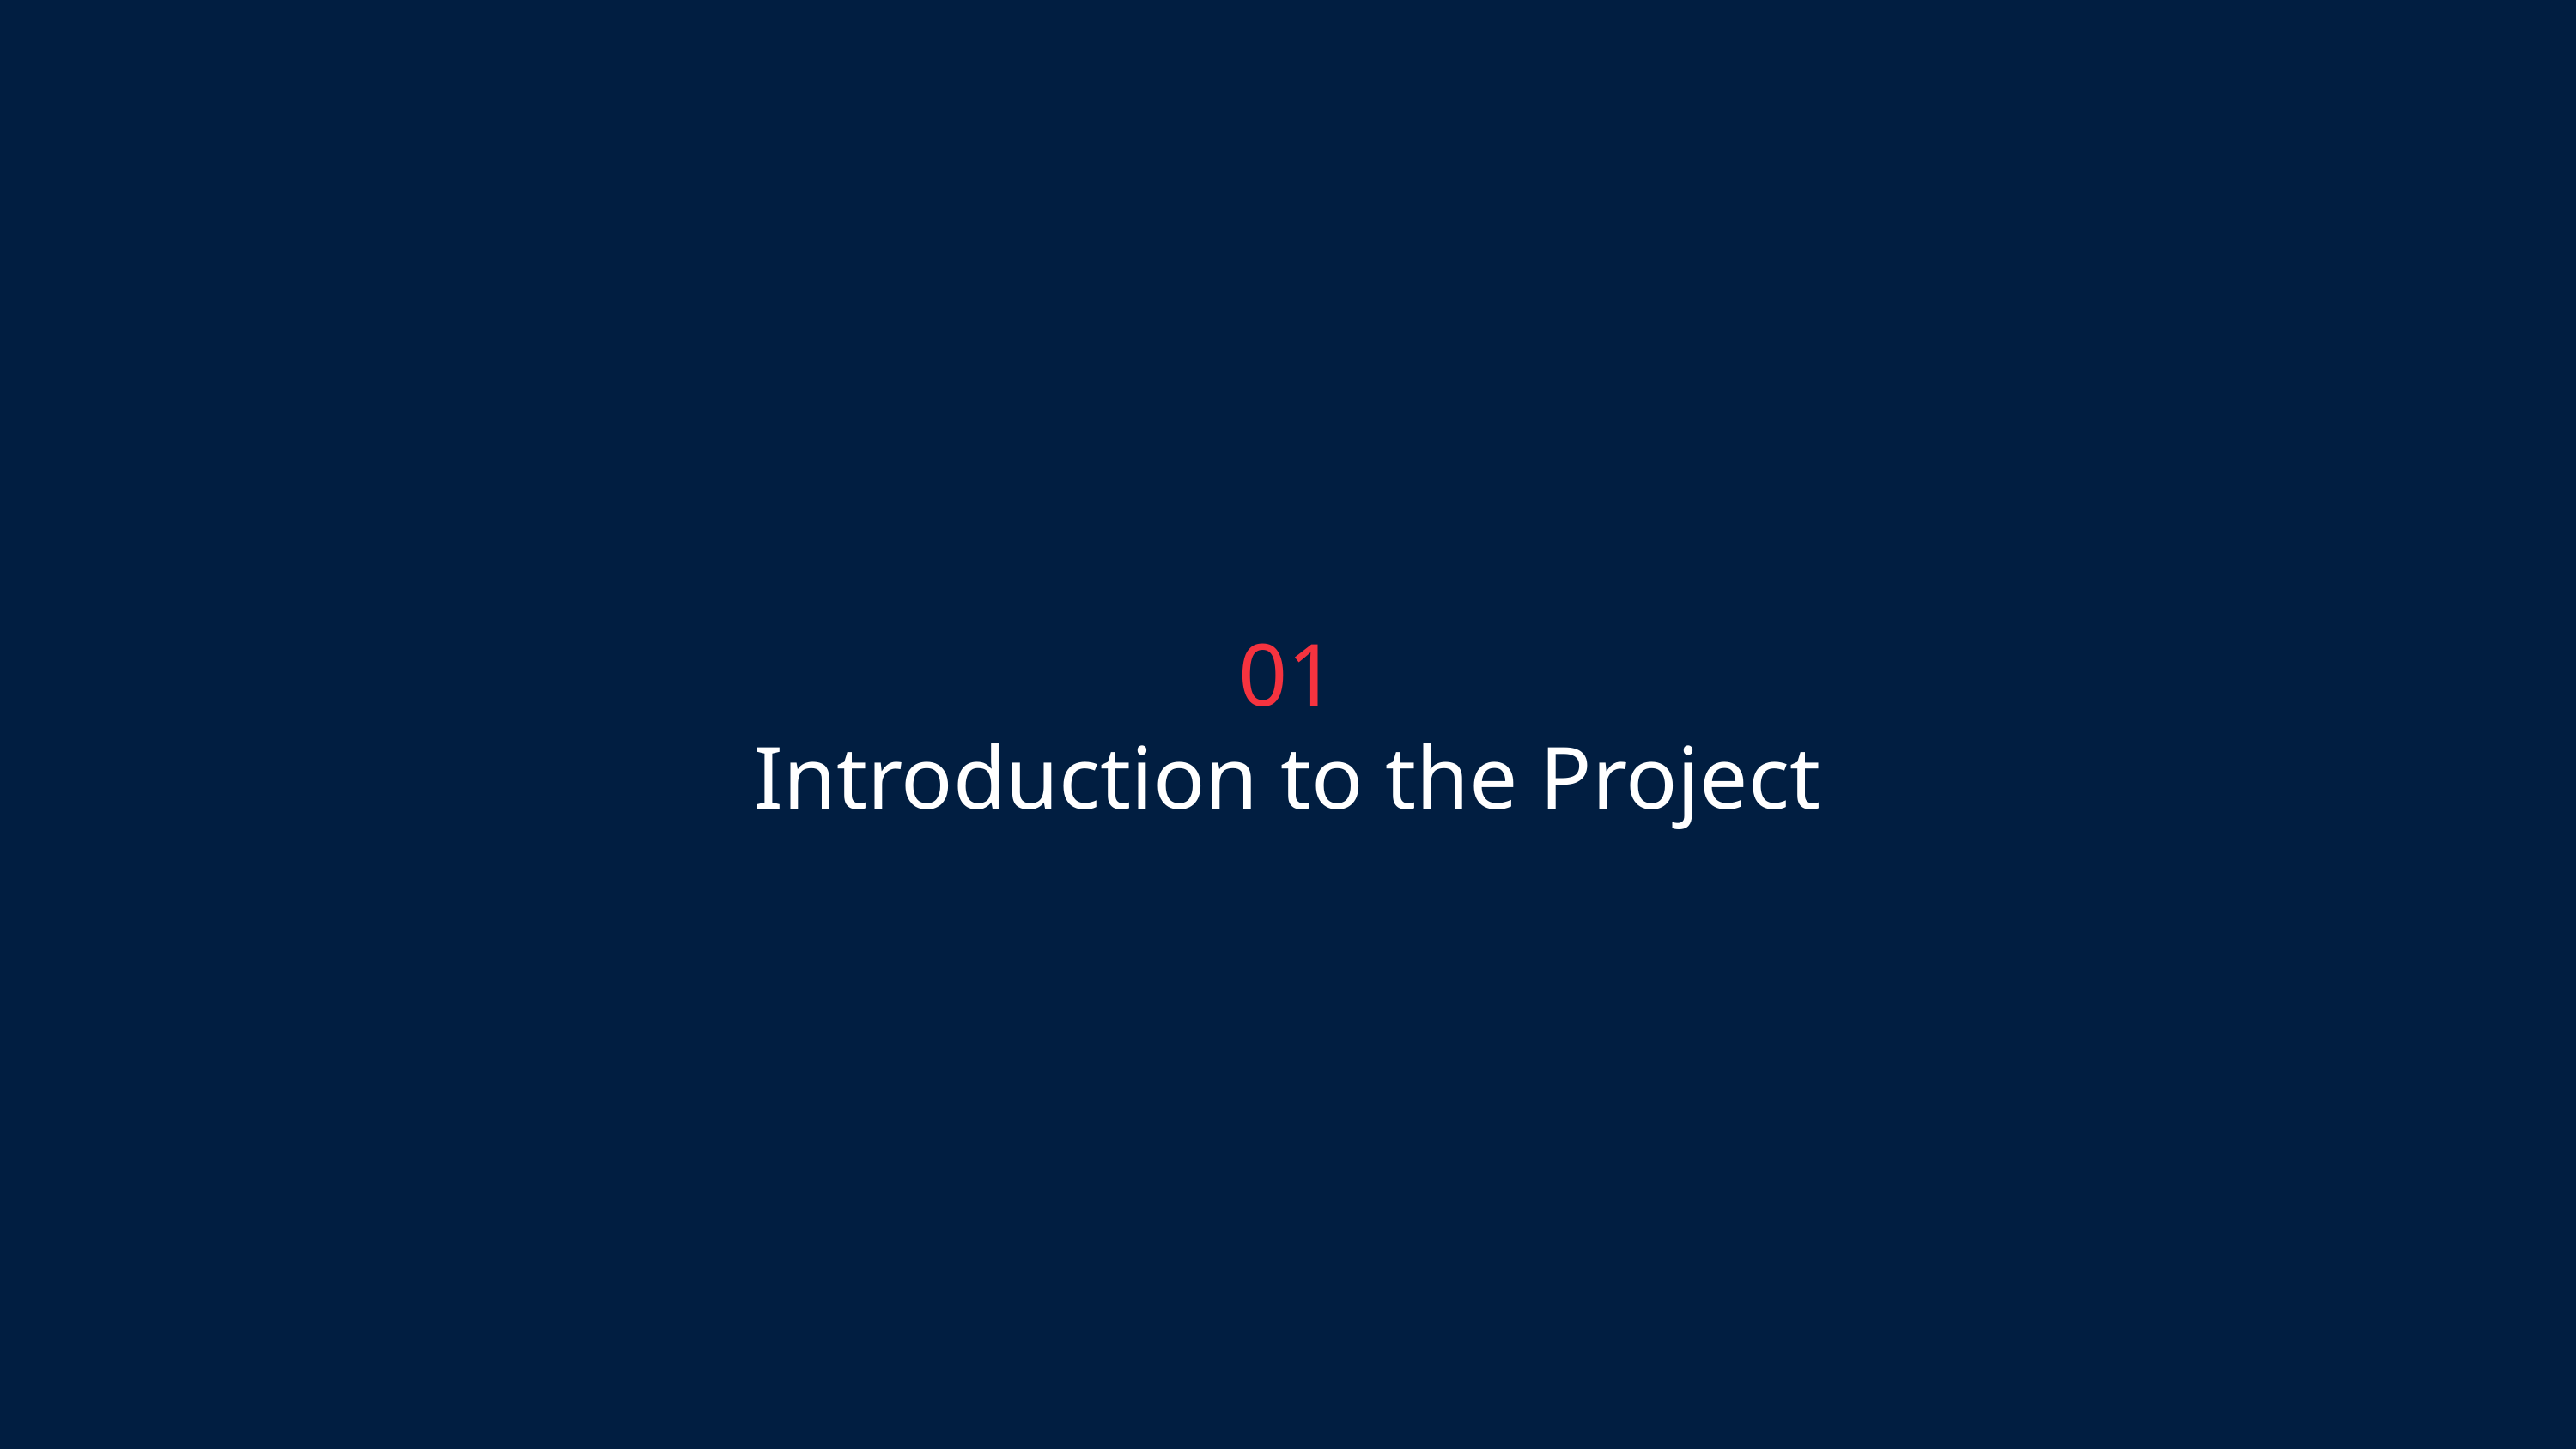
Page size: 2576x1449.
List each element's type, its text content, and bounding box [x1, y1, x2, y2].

list 01 Introduction to the Project [476, 613, 2100, 835]
